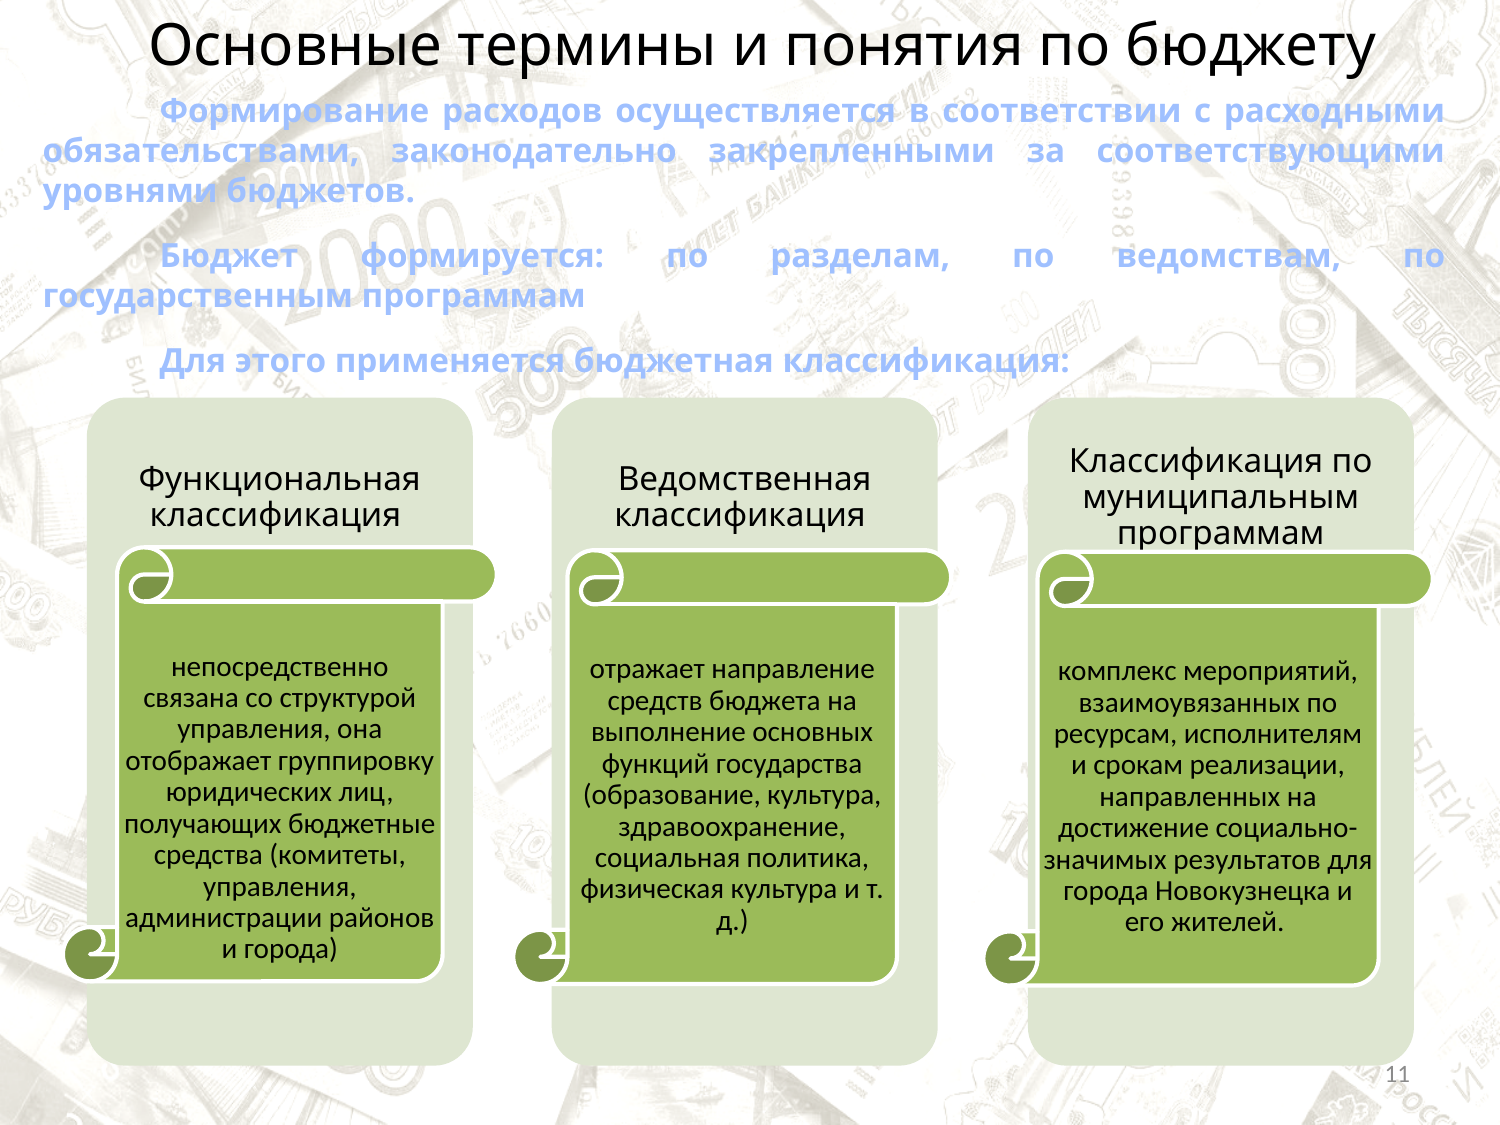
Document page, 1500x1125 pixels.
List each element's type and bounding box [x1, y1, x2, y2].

picture [0, 0, 1500, 1125]
text_box [62, 397, 1443, 1066]
